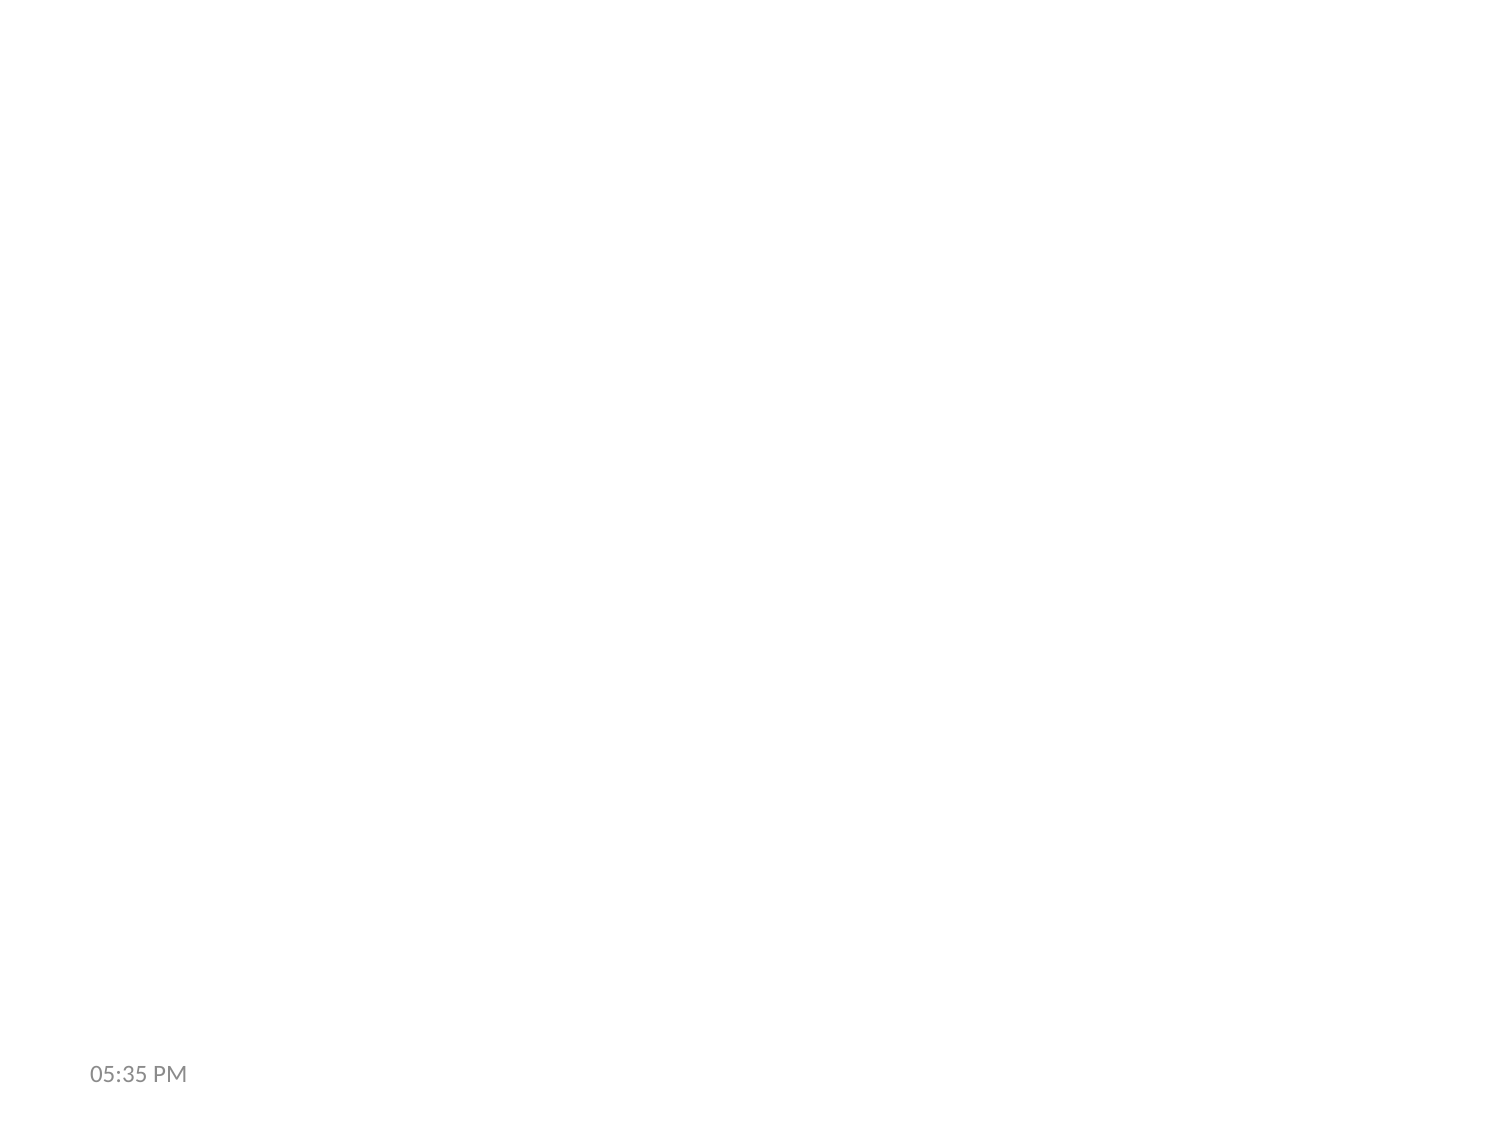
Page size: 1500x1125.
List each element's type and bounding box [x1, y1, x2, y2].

slide_number [75, 1042, 425, 1103]
